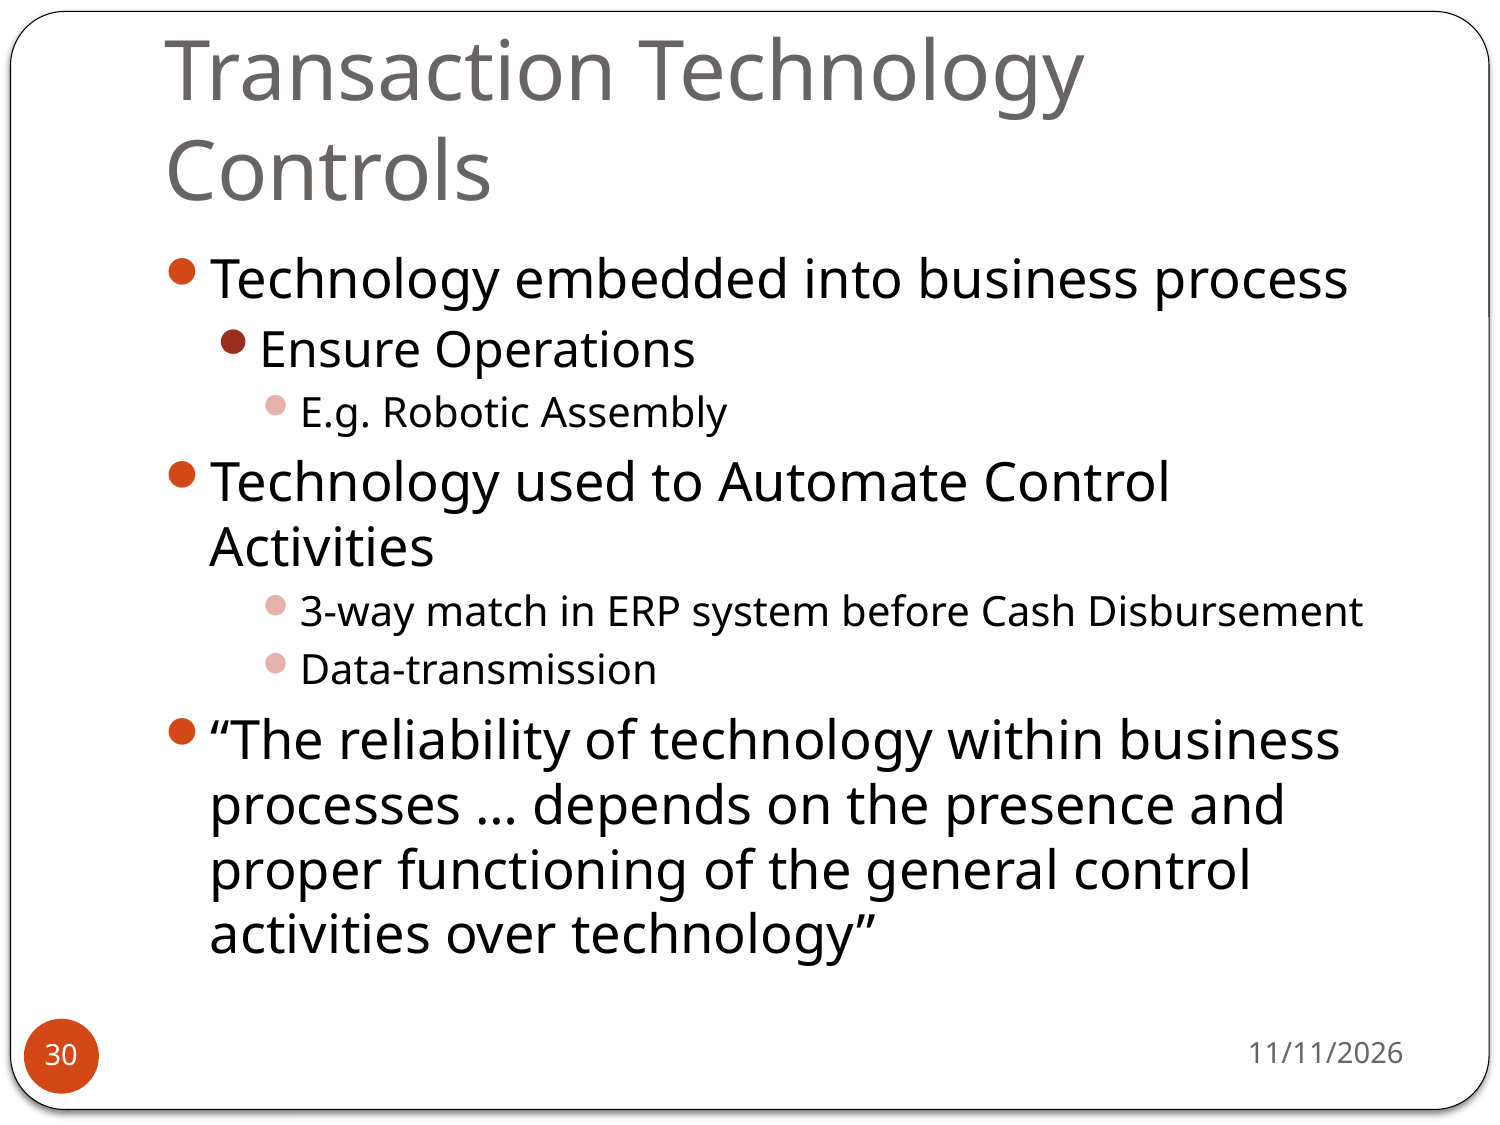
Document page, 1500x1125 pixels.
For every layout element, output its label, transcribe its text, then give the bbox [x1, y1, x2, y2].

title Transaction Technology Controls [150, 45, 1425, 233]
list Technology embedded into business process Ensure Operations E.g. Robotic Assembly Technology used to Automate Control Activities 3-way match in ERP system before Cash Disbursement Data-transmission “The reliability of technology within business processes … depends on the presence and proper functioning of the general control activities over technology” [150, 237, 1425, 988]
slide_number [1012, 1015, 1419, 1094]
slide_number 30 [23, 1018, 99, 1094]
